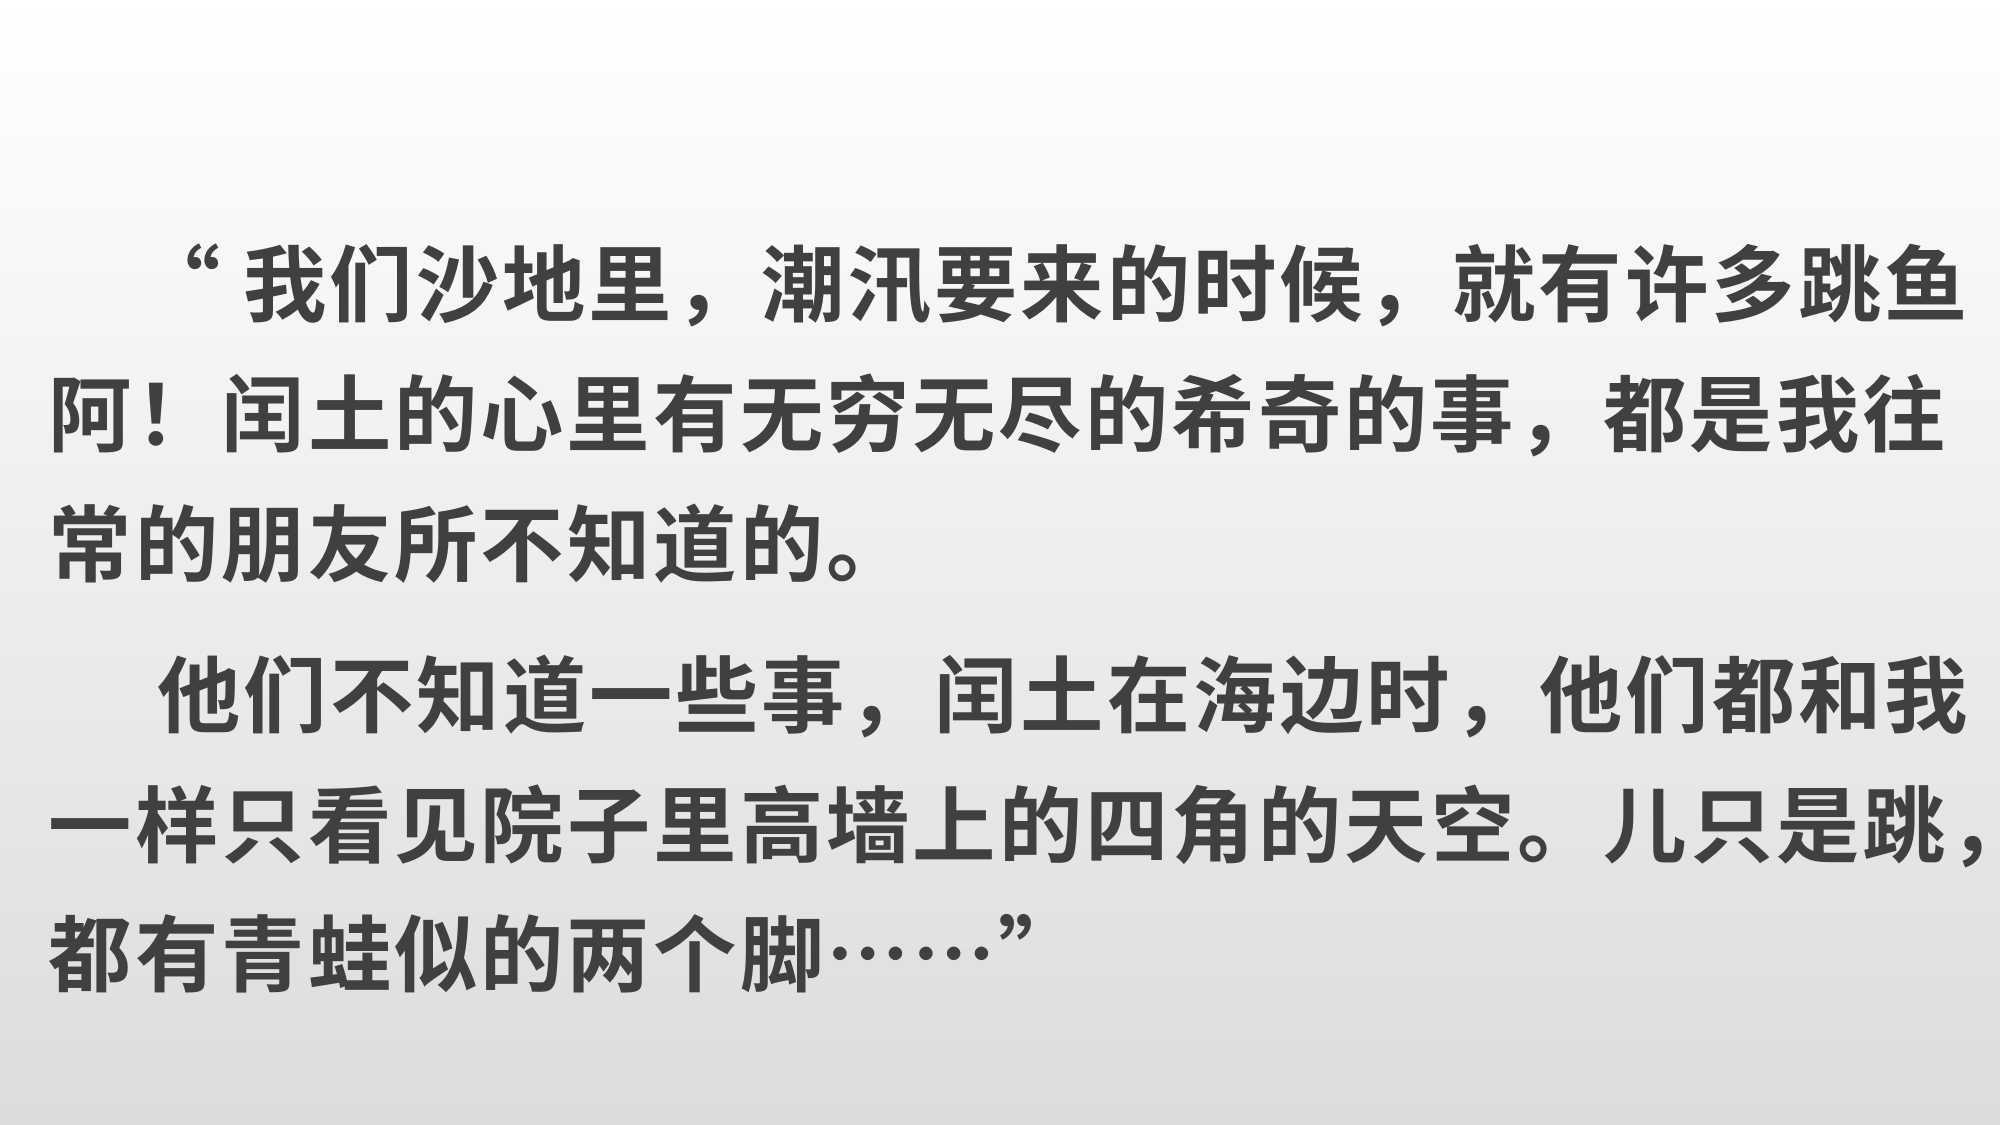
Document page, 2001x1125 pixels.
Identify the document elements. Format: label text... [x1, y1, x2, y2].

list “我们沙地里，潮汛要来的时候，就有许多跳鱼阿！闰土的心里有无穷无尽的希奇的事，都是我往常的朋友所不知道的。 他们不知道一些事，闰土在海边时，他们都和我一样只看见院子里高墙上的四角的天空。儿只是跳，都有青蛙似的两个脚……” [32, 202, 2000, 1048]
